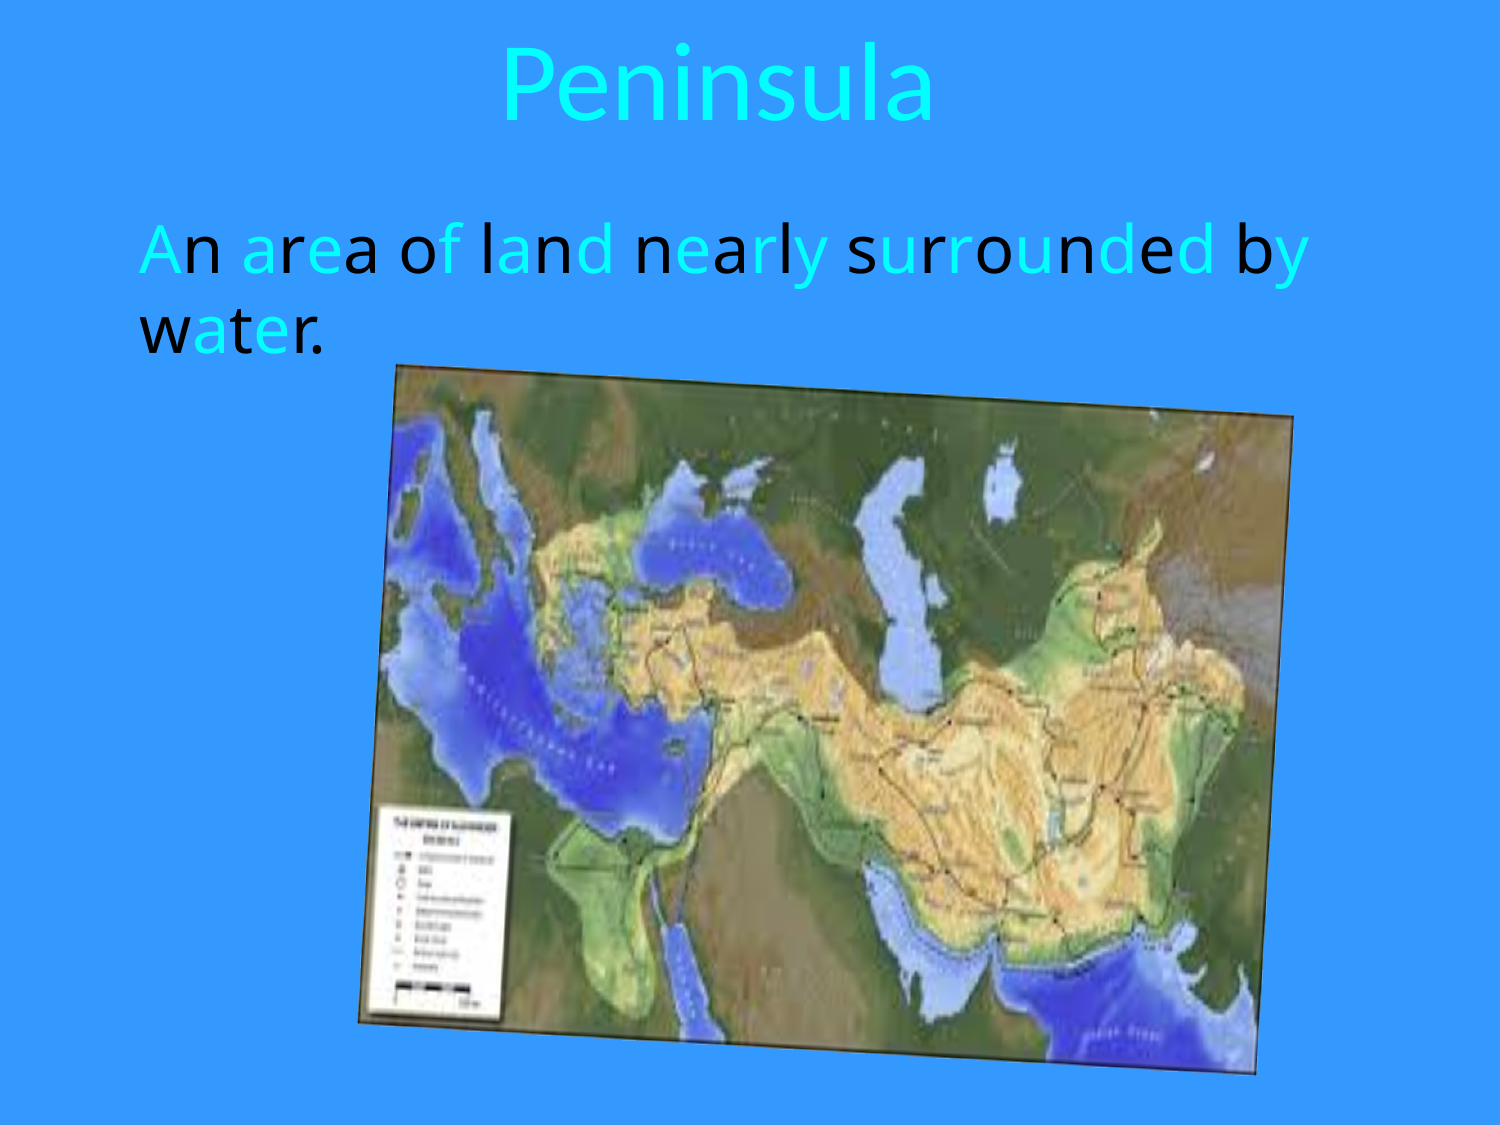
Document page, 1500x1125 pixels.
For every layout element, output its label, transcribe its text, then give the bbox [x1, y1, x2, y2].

text_box An area of land nearly surrounded by water. [124, 199, 1400, 375]
picture [358, 365, 1293, 1075]
title Peninsula [412, 0, 1026, 151]
